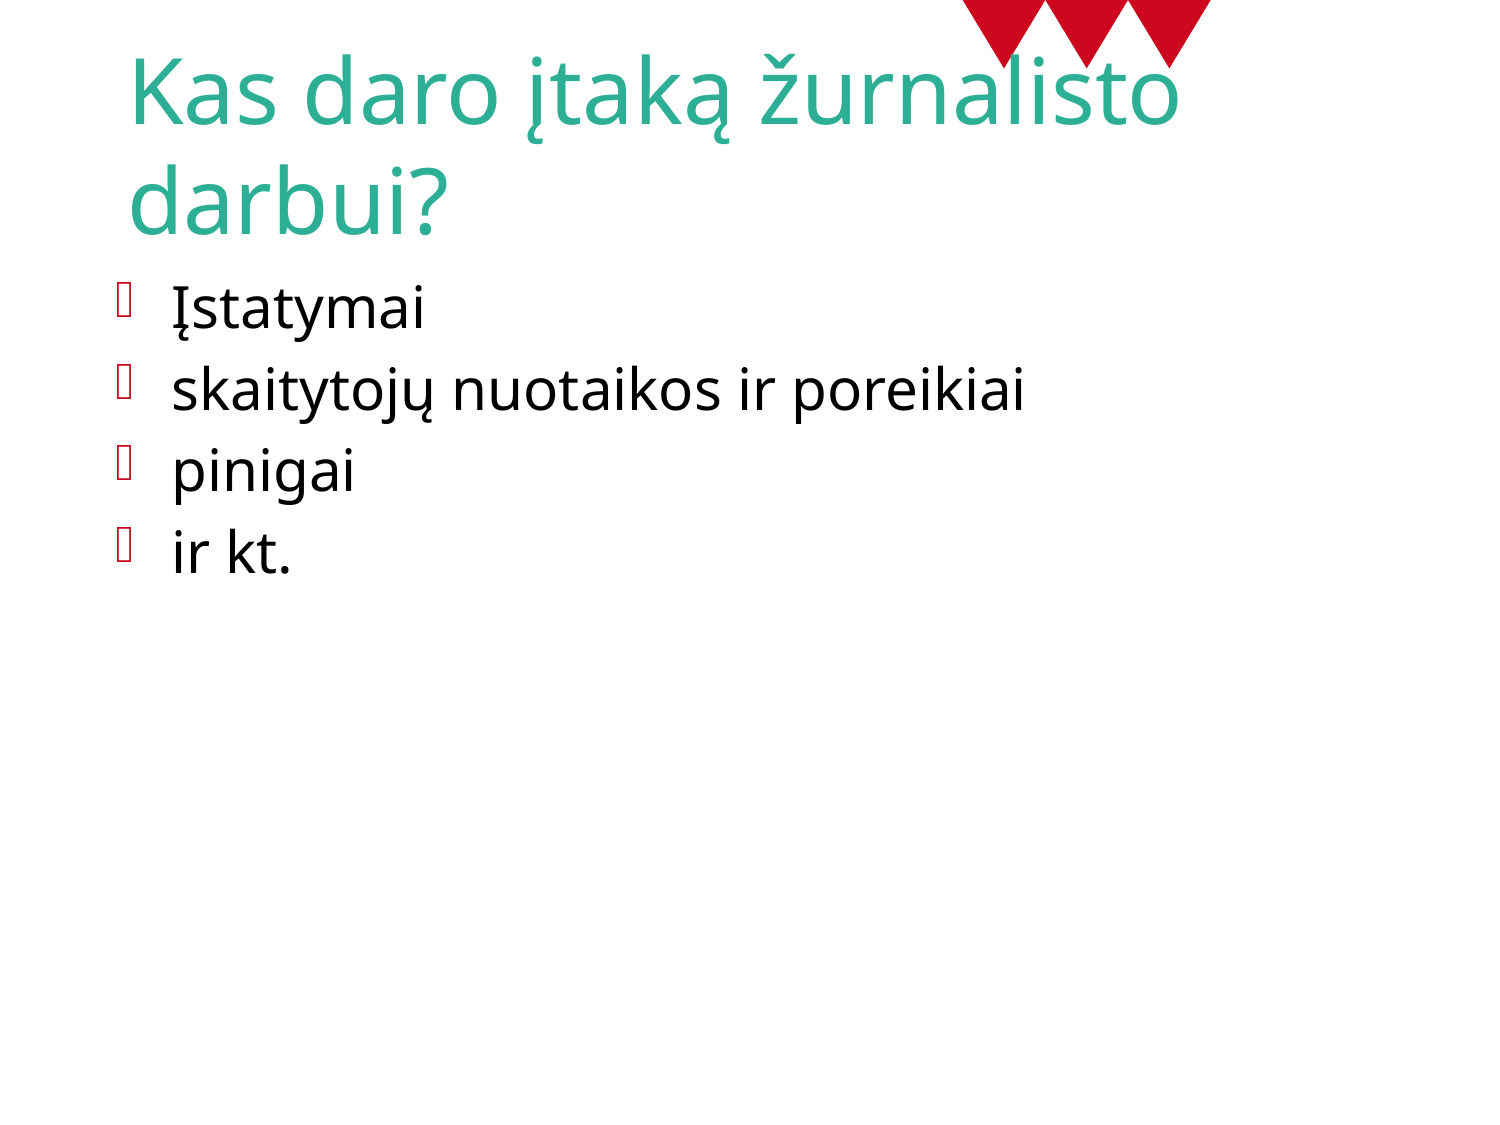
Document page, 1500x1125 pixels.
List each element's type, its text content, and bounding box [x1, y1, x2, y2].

list Įstatymai skaitytojų nuotaikos ir poreikiai pinigai ir kt. [100, 262, 1400, 1012]
title Kas daro įtaką žurnalisto darbui? [112, 66, 1388, 220]
